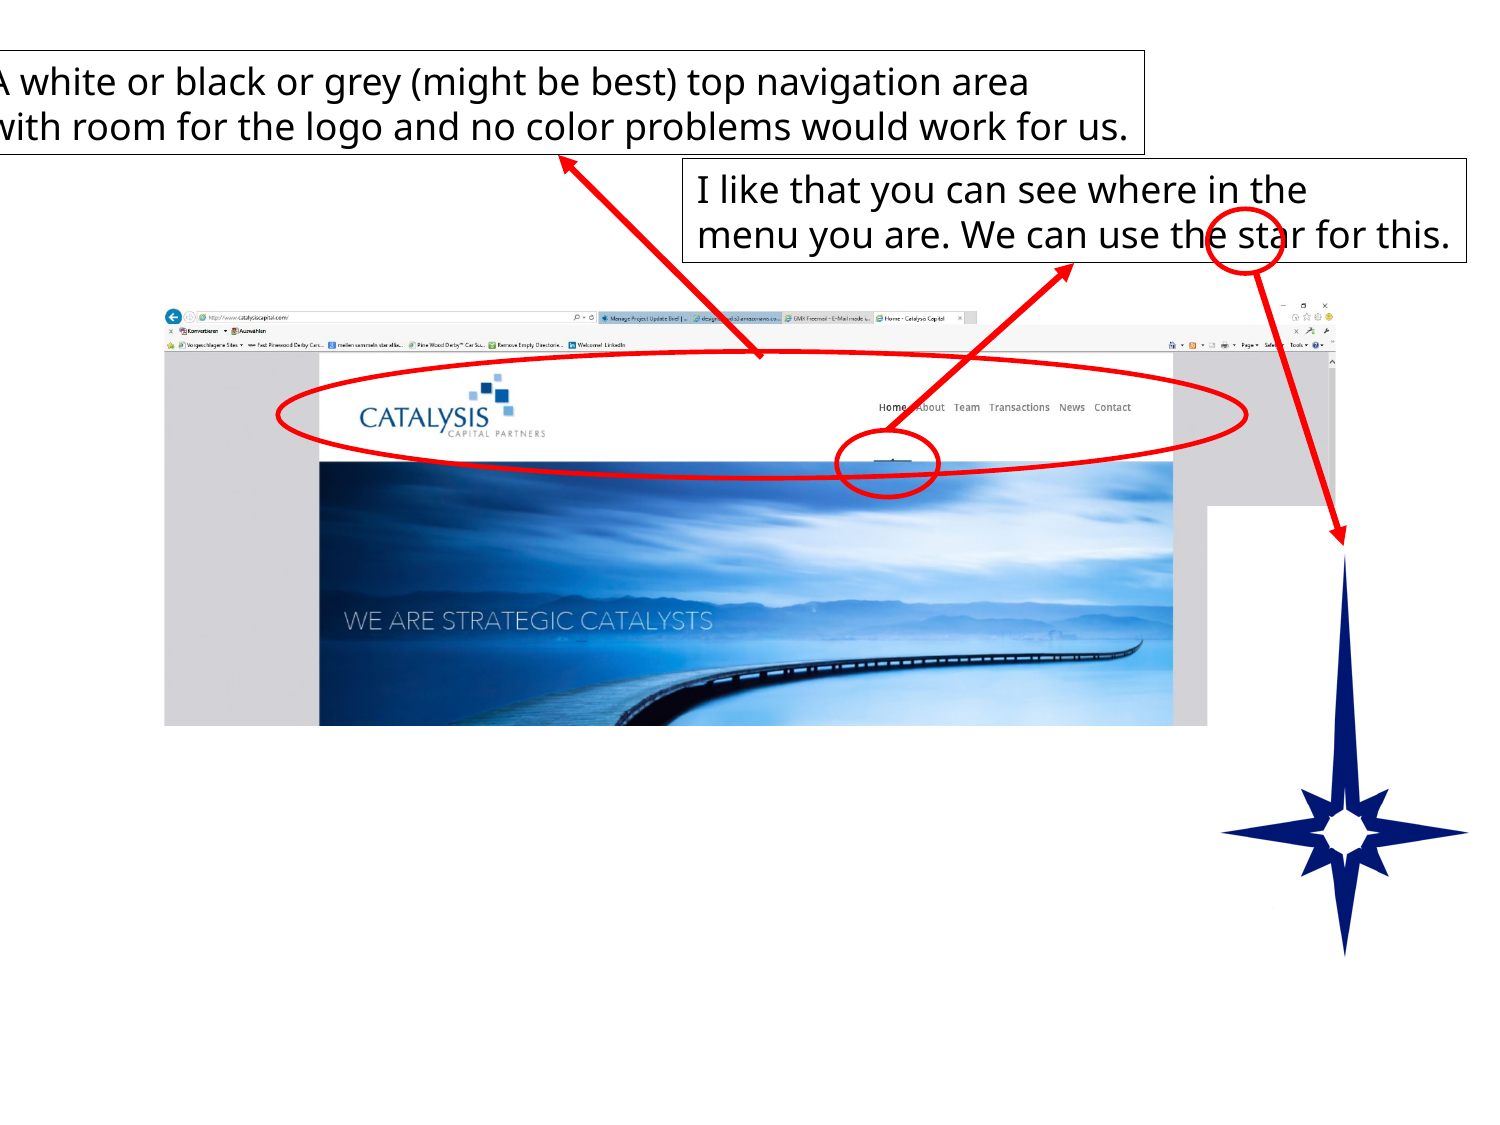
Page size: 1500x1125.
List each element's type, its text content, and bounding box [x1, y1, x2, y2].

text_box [887, 264, 1075, 431]
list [164, 299, 1207, 726]
picture [1207, 43, 1492, 982]
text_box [1256, 273, 1344, 546]
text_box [557, 156, 762, 358]
text_box I like that you can see where in the menu you are. We can use the star for this. [762, 158, 1207, 263]
text_box A white or black or grey (might be best) top navigation area with room for the logo and no color problems would work for us. [0, 50, 1145, 155]
